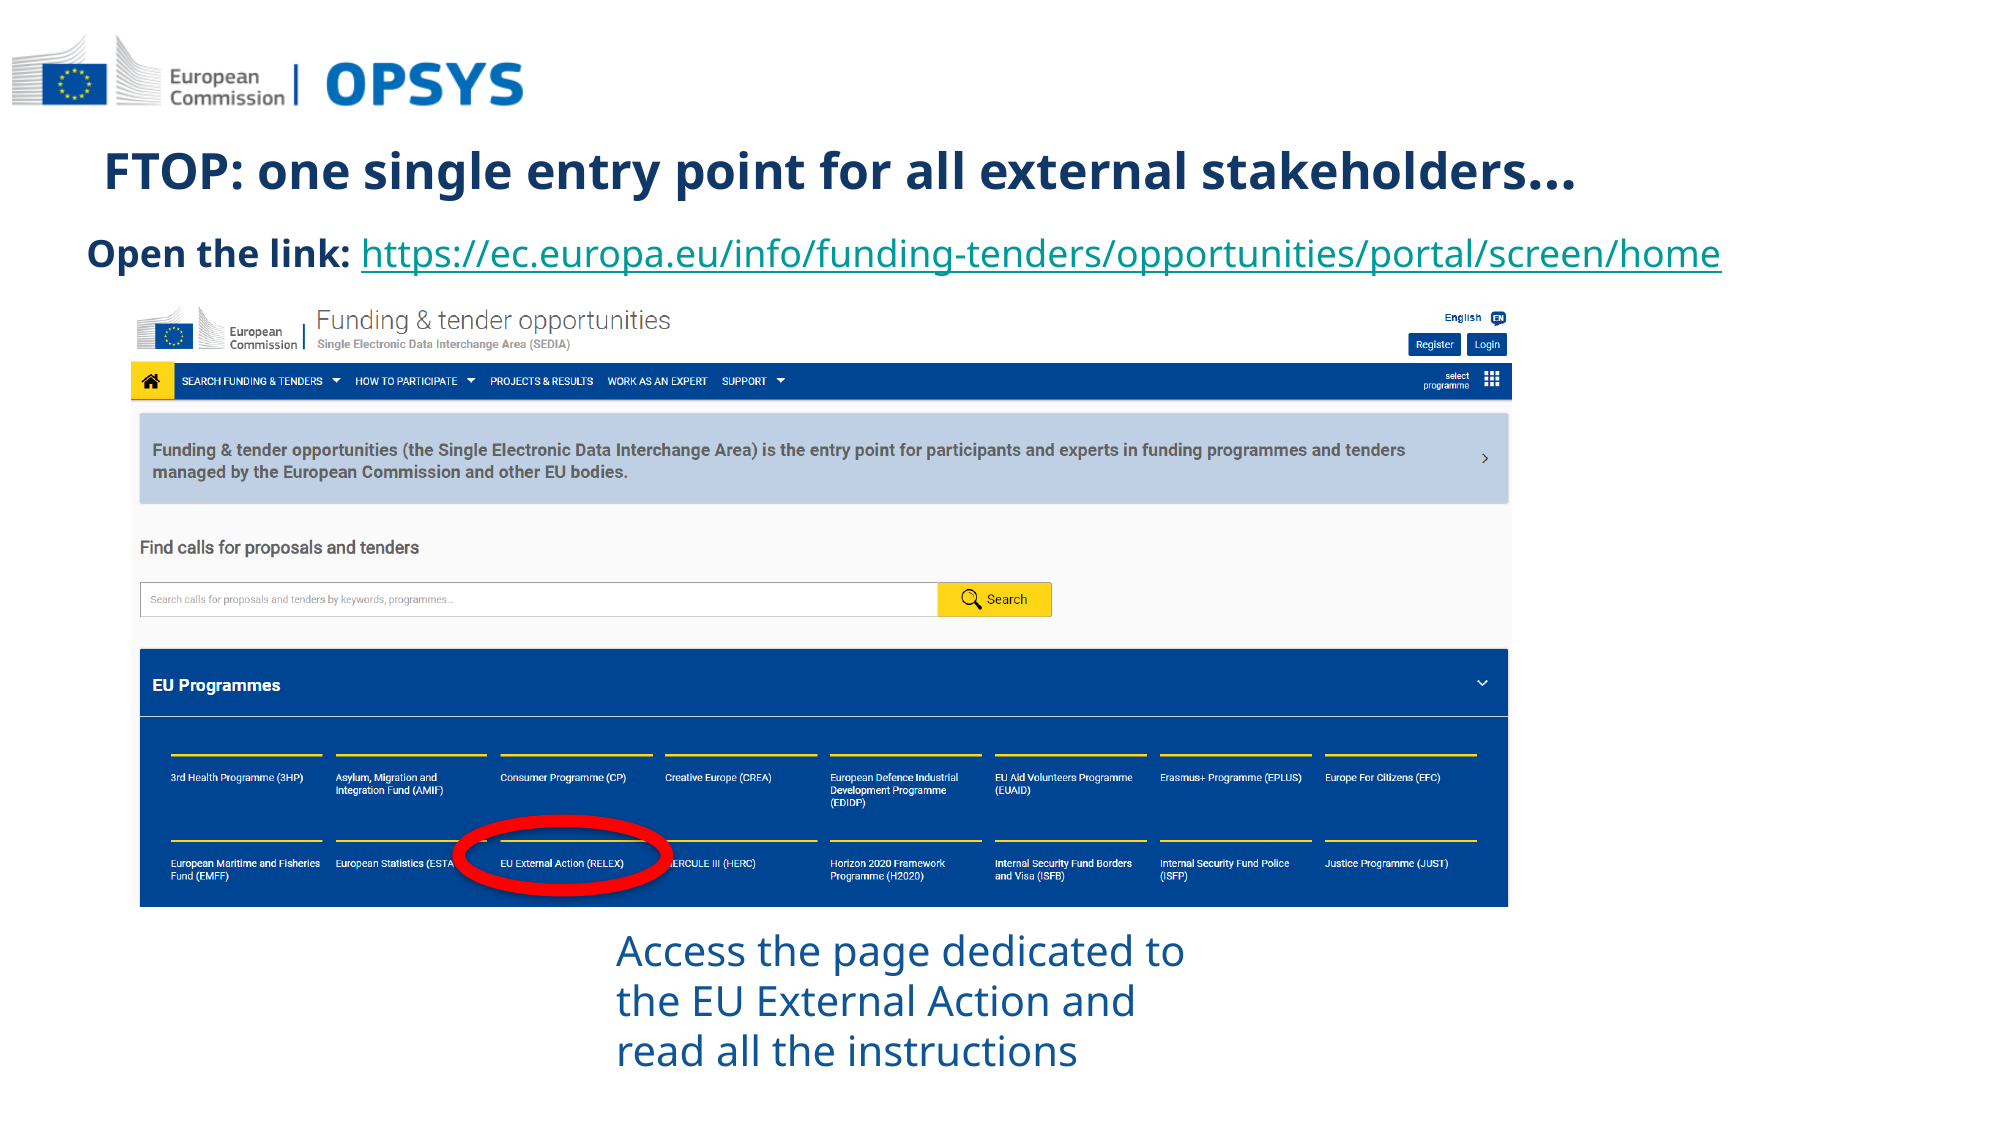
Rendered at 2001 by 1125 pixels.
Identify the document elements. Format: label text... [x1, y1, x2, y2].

text_box Open the link: https://ec.europa.eu/info/funding-tenders/opportunities/portal/screen/home [71, 222, 1973, 349]
picture [130, 301, 1512, 907]
text_box FTOP: one single entry point for all external stakeholders… [88, 123, 1825, 209]
picture [12, 0, 523, 137]
text_box Access the page dedicated to the EU External Action and read all the instructions [601, 917, 1226, 1082]
